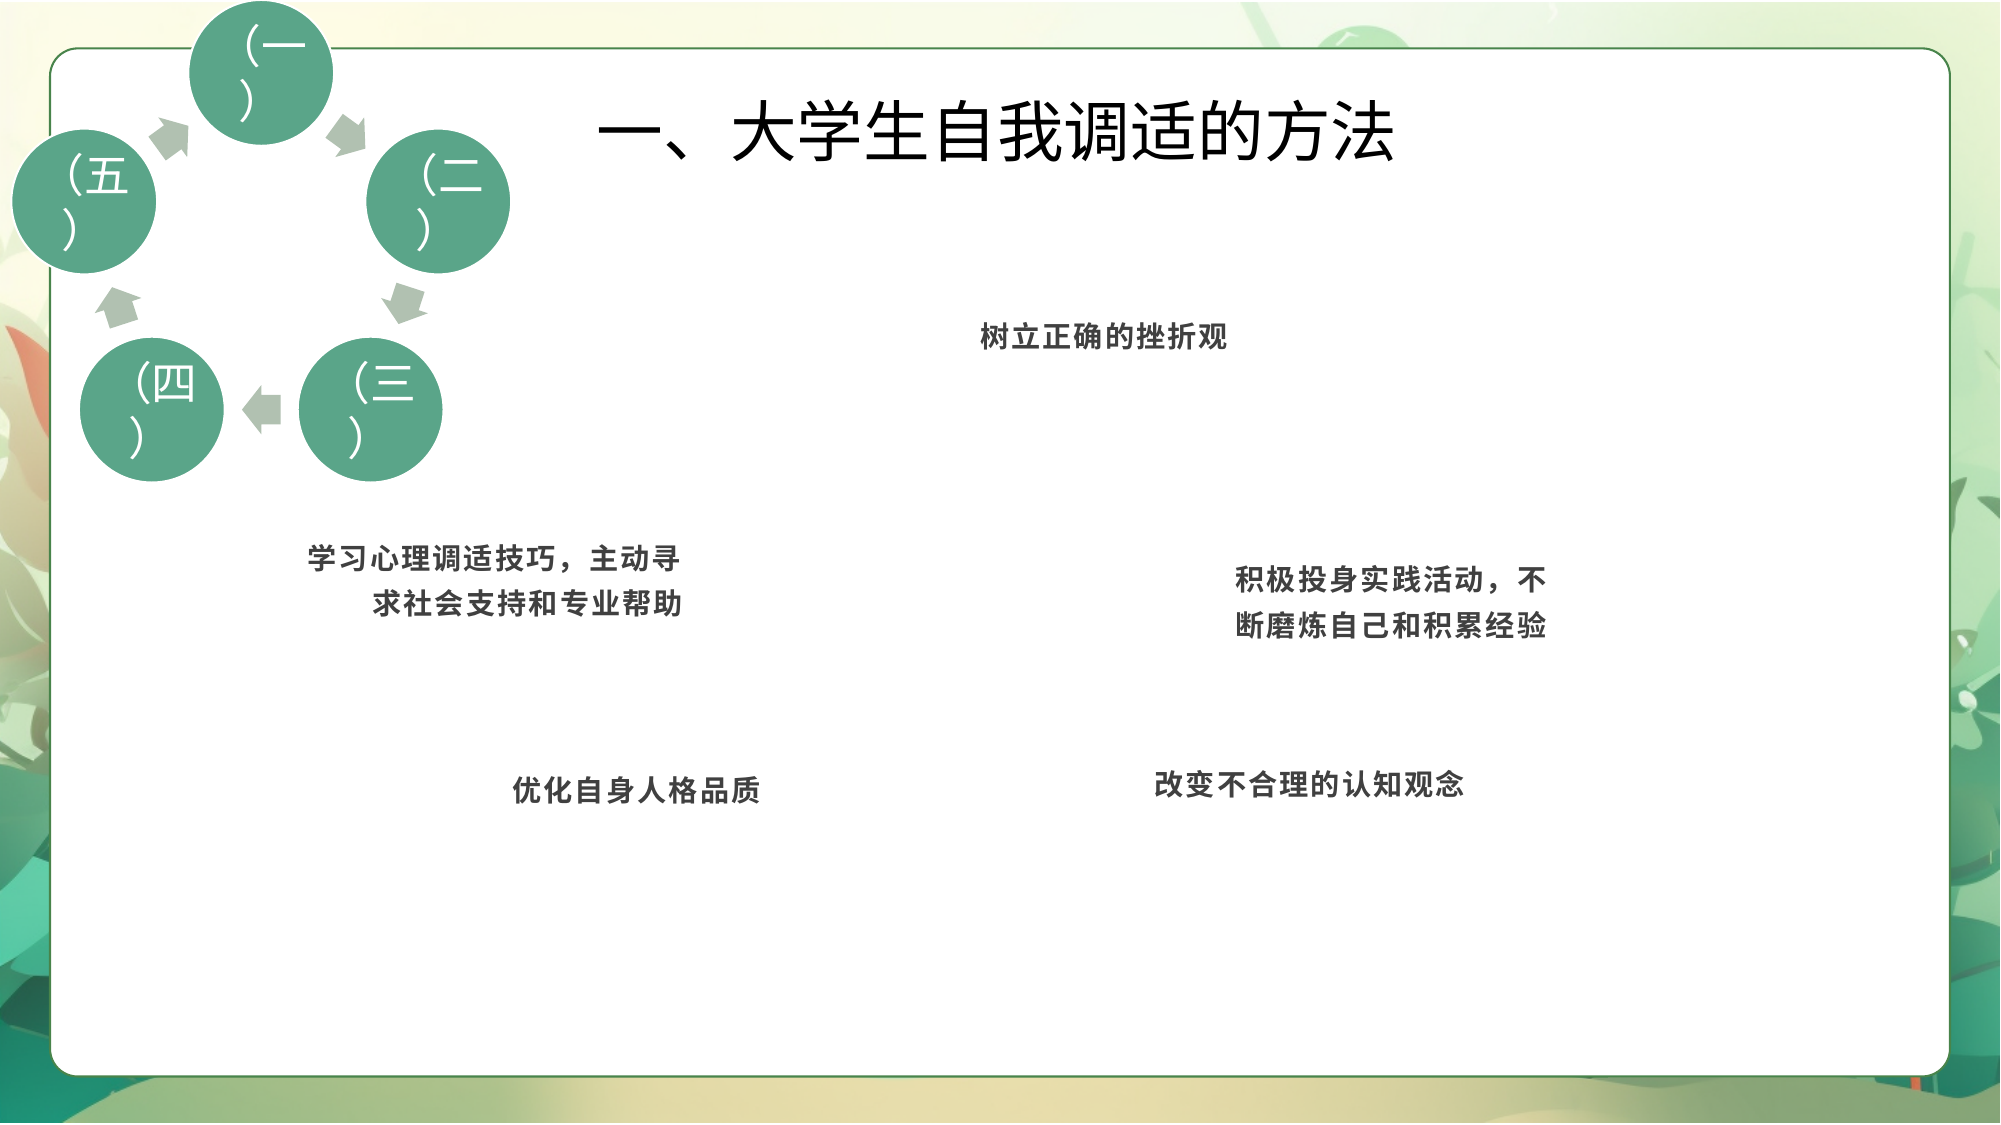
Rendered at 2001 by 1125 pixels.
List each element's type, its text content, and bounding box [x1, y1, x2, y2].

text_box 树立正确的挫折观 [965, 299, 1333, 361]
text_box 优化自身人格品质 [375, 754, 698, 815]
text_box 一、大学生自我调适的方法 [295, 82, 1700, 177]
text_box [698, 373, 1221, 857]
text_box 改变不合理的认知观念 [1221, 748, 1585, 809]
text_box 积极投身实践活动，不断磨炼自己和积累经验 [1221, 543, 1588, 650]
text_box 学习心理调适技巧，主动寻求社会支持和专业帮助 [263, 522, 698, 628]
picture [0, 2, 2000, 1123]
